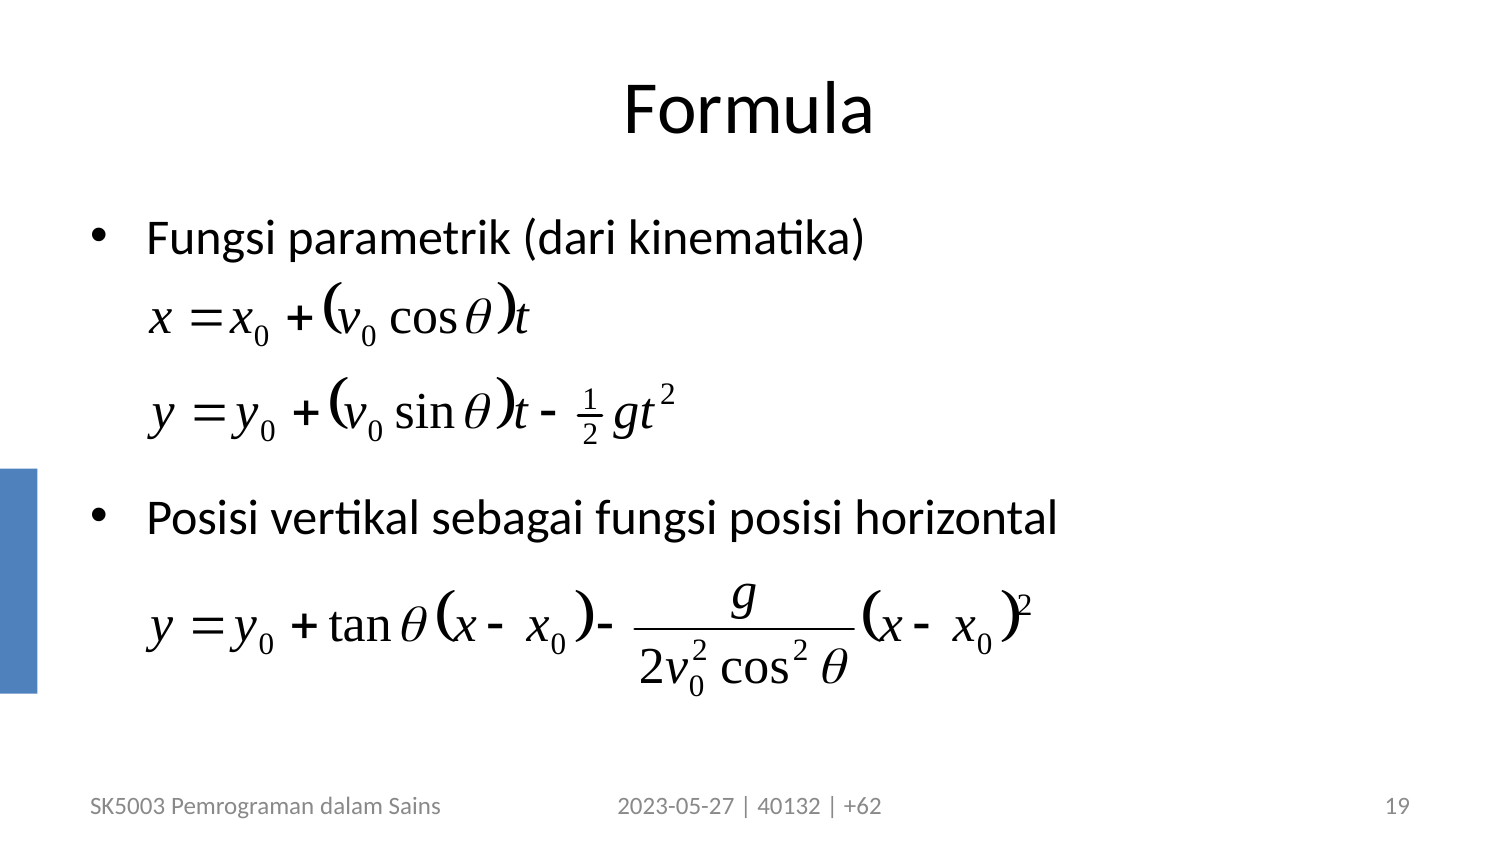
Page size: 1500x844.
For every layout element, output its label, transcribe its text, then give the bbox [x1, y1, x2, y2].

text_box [136, 365, 688, 460]
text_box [135, 553, 1045, 710]
list Fungsi parametrik (dari kinematika) Posisi vertikal sebagai fungsi posisi horizontal [74, 196, 1426, 754]
footer 2023-05-27 | 40132 | +62 [512, 782, 988, 827]
title Formula [74, 33, 1426, 175]
slide_number 19 [1074, 782, 1425, 827]
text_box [137, 281, 543, 360]
slide_number SK5003 Pemrograman dalam Sains [75, 782, 463, 827]
